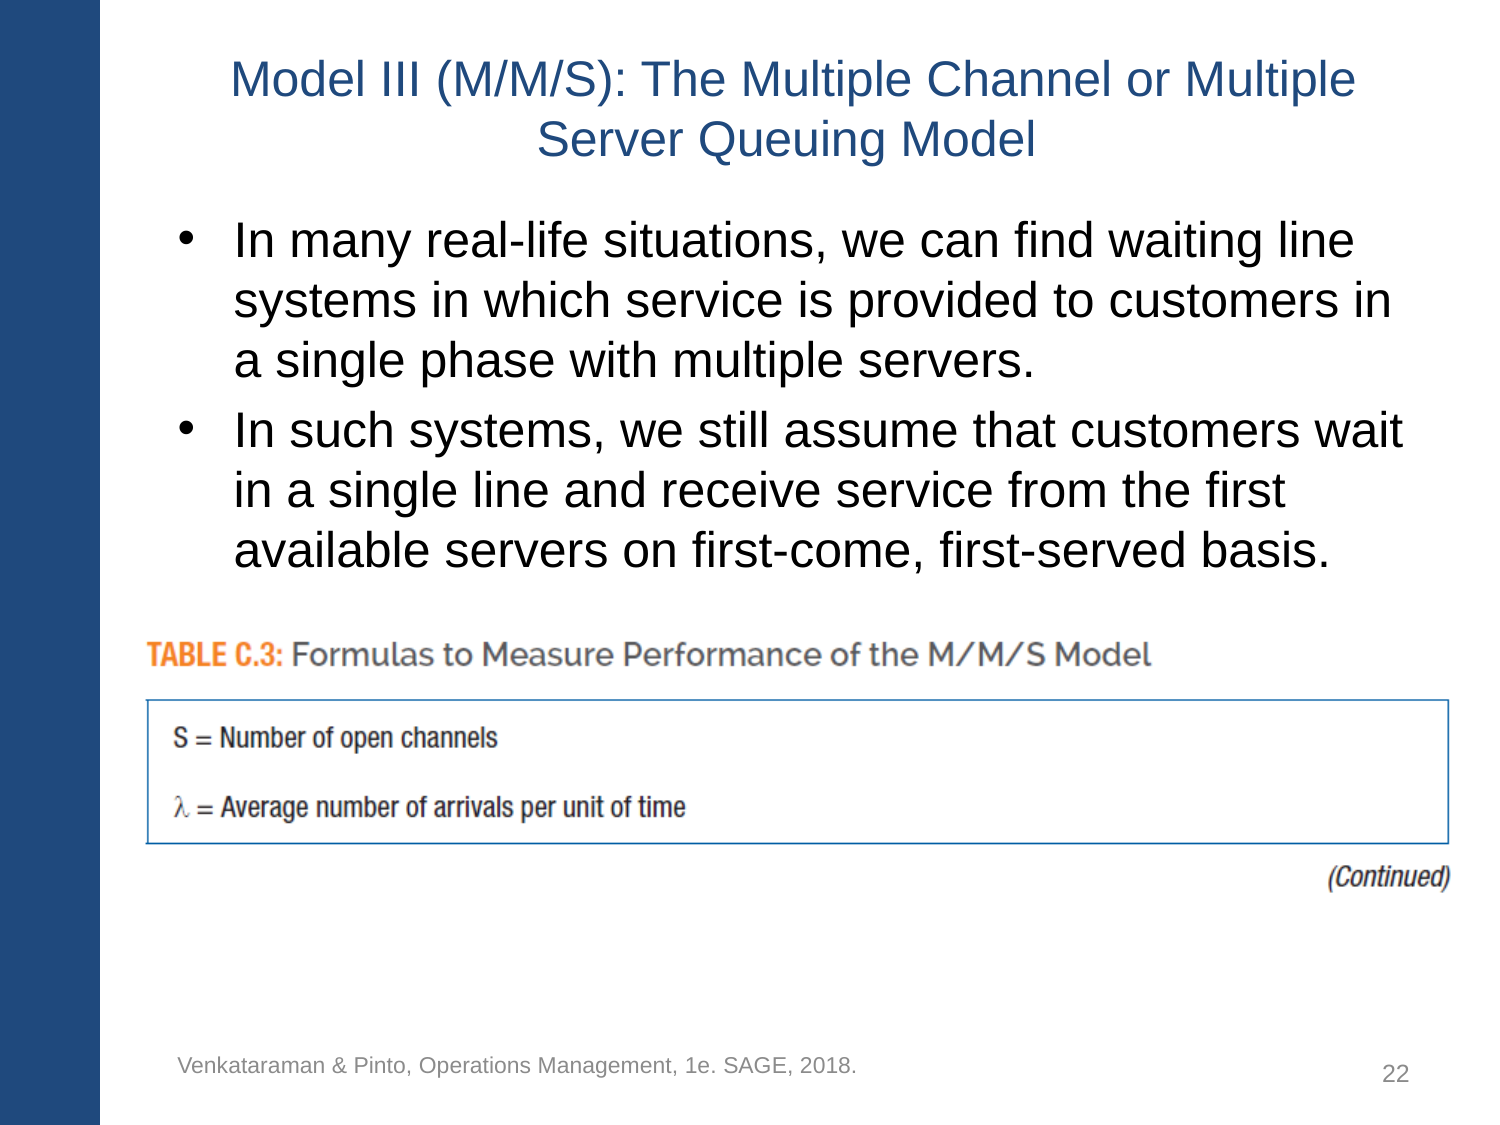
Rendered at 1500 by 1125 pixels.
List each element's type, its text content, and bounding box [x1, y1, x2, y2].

slide_number 22 [1350, 1042, 1425, 1103]
footer Venkataraman & Pinto, Operations Management, 1e. SAGE, 2018. [162, 1042, 1313, 1103]
picture [124, 624, 1488, 917]
title Model III (M/M/S): The Multiple Channel or Multiple Server Queuing Model [162, 12, 1425, 200]
list In many real-life situations, we can find waiting line systems in which service is provided to customers in a single phase with multiple servers. In such systems, we still assume that customers wait in a single line and receive service from the first available servers on first-come, first-served basis. [162, 200, 1425, 600]
